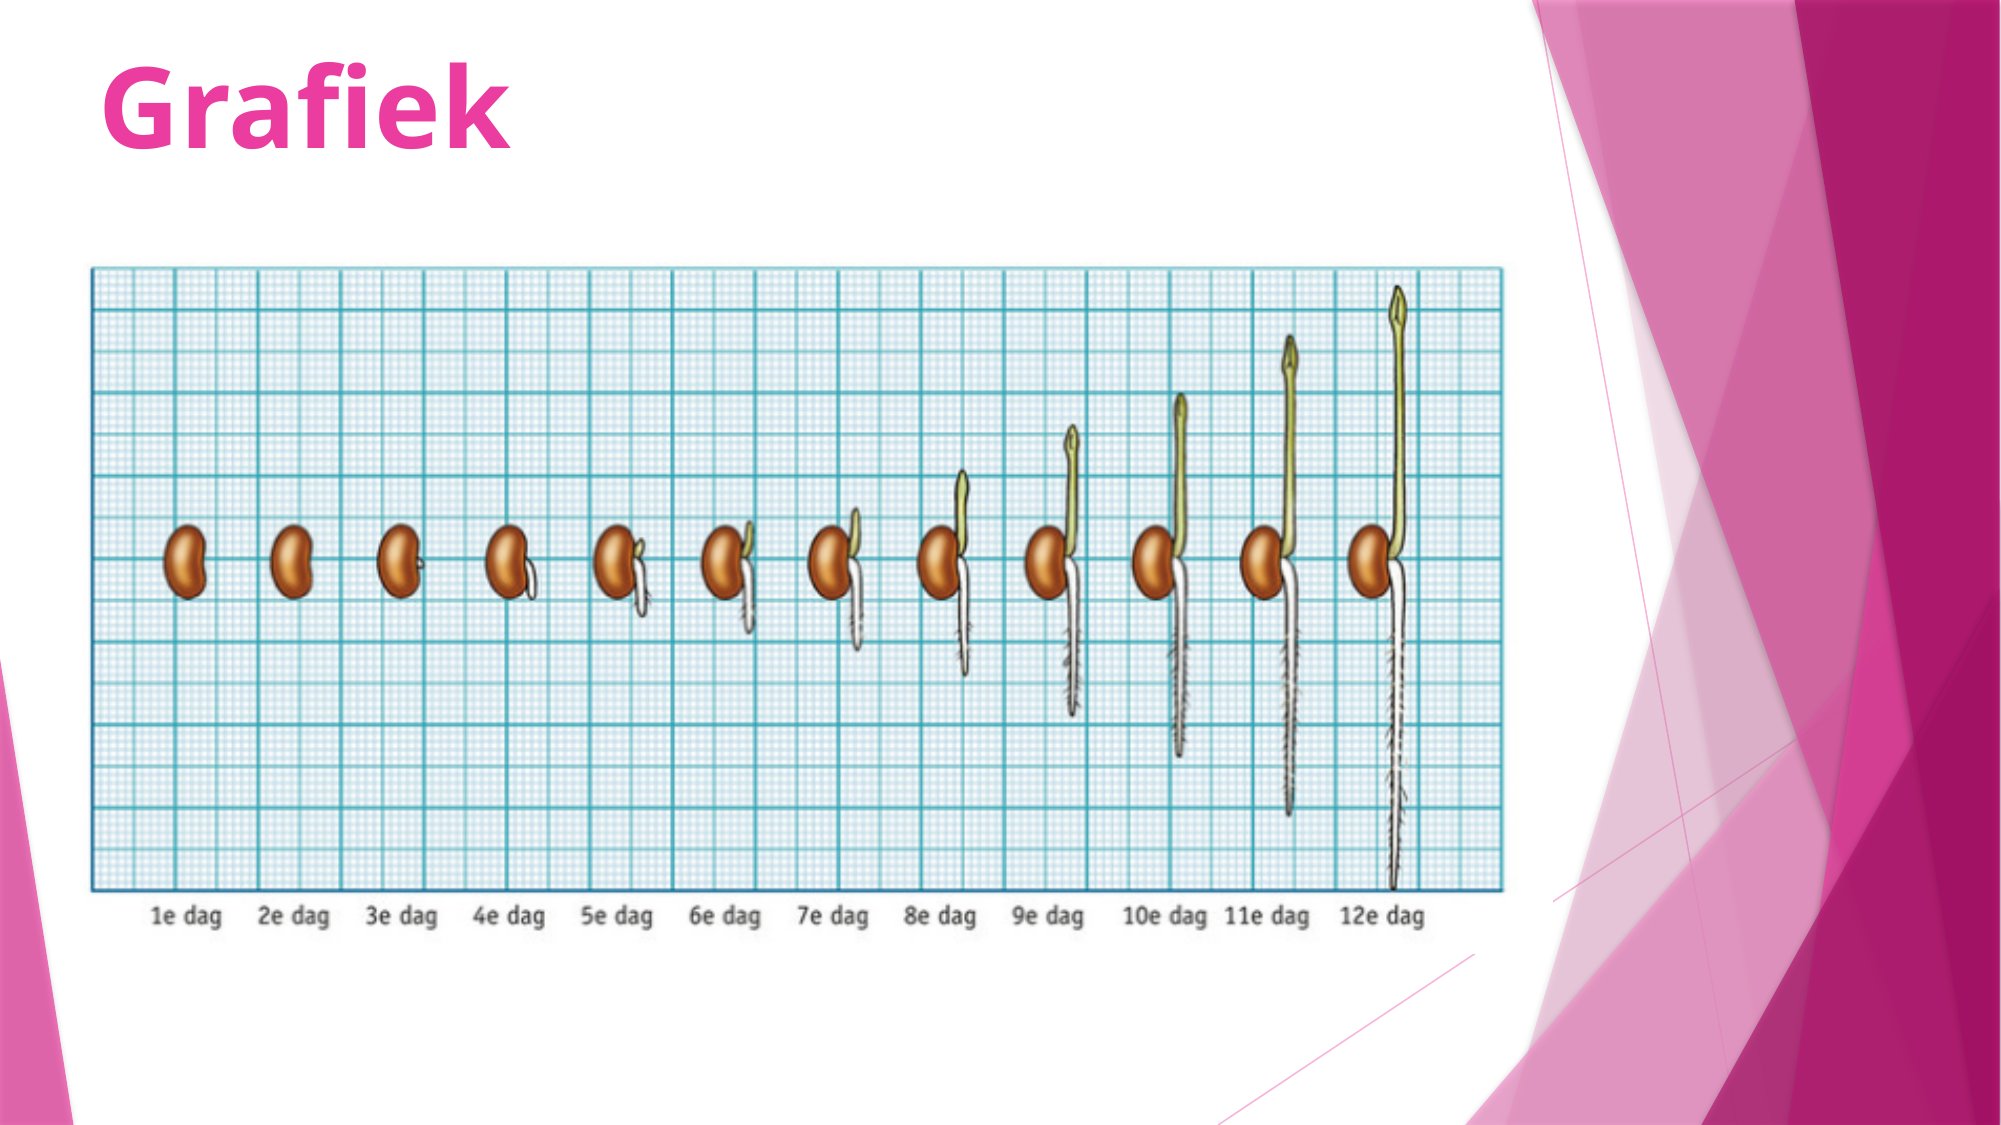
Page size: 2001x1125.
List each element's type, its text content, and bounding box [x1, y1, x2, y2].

picture [83, 245, 1554, 954]
title Grafiek [83, 16, 1875, 181]
